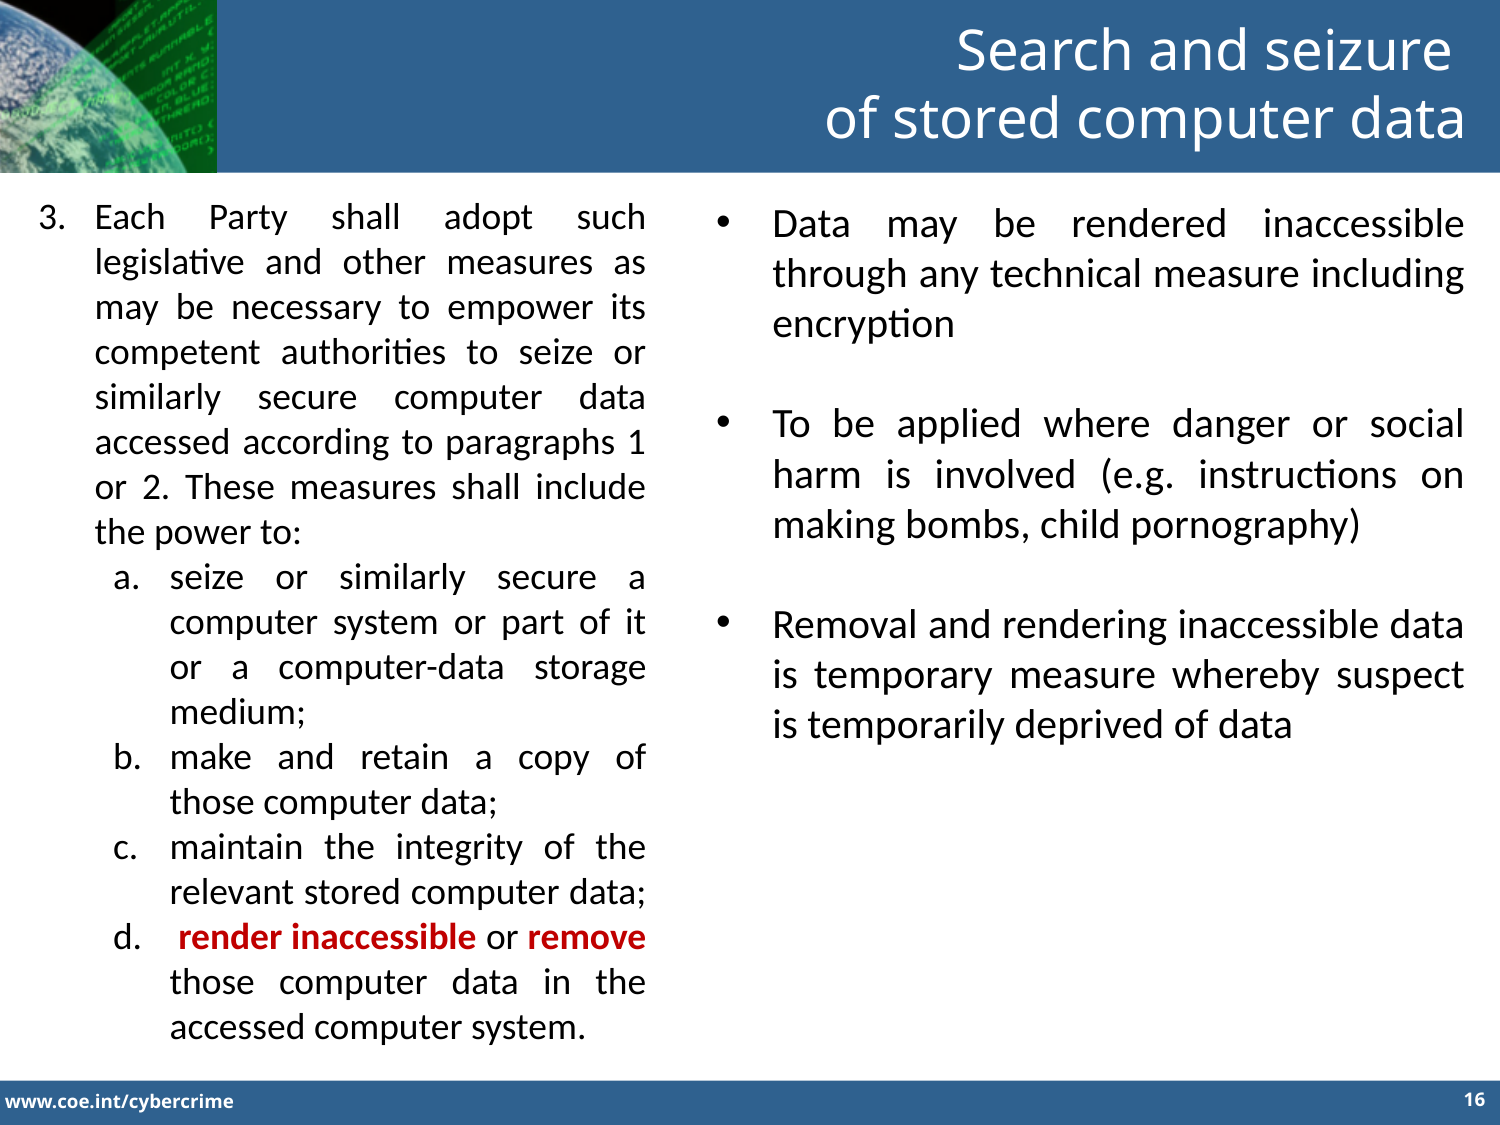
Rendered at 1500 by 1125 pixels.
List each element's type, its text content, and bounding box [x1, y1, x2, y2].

text_box Each Party shall adopt such legislative and other measures as may be necessary to empower its competent authorities to seize or similarly secure computer data accessed according to paragraphs 1 or 2. These measures shall include the power to: seize or similarly secure a computer system or part of it or a computer-data storage medium; make and retain a copy of those computer data; maintain the integrity of the relevant stored computer data; render inaccessible or remove those computer data in the accessed computer system. [23, 184, 662, 1055]
text_box Search and seizure of stored computer data [230, 7, 1483, 157]
text_box Data may be rendered inaccessible through any technical measure including encryption To be applied where danger or social harm is involved (e.g. instructions on making bombs, child pornography) Removal and rendering inaccessible data is temporary measure whereby suspect is temporarily deprived of data [701, 188, 1480, 754]
picture [0, 0, 217, 173]
